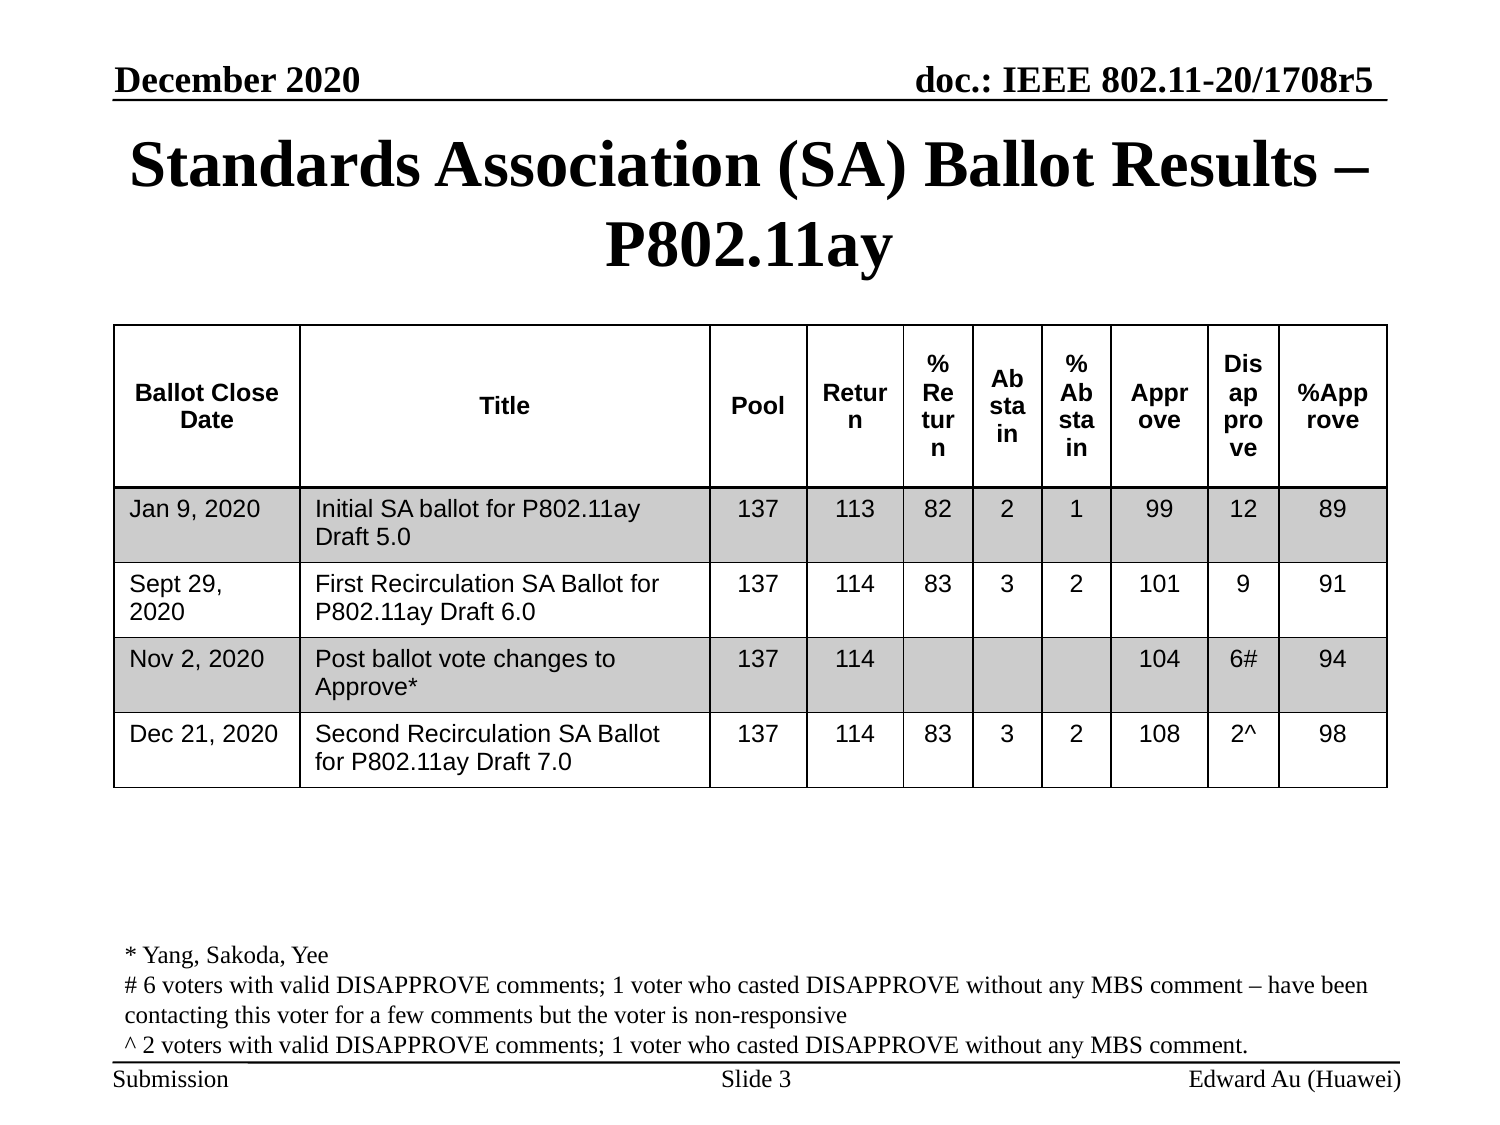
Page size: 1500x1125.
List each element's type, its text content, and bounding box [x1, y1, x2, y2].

text_box * Yang, Sakoda, Yee # 6 voters with valid DISAPPROVE comments; 1 voter who casted DISAPPROVE without any MBS comment – have been contacting this voter for a few comments but the voter is non-responsive ^ 2 voters with valid DISAPPROVE comments; 1 voter who casted DISAPPROVE without any MBS comment. [109, 931, 1402, 1067]
table_cell 83 [904, 563, 972, 637]
table_cell 114 [808, 638, 903, 712]
table_cell 101 [1112, 563, 1207, 637]
table_cell 2 [1043, 713, 1110, 787]
table_header Approve [1112, 326, 1207, 486]
table_cell 113 [808, 489, 903, 562]
table_cell 3 [974, 563, 1041, 637]
table_cell 9 [1209, 563, 1278, 637]
table_cell 137 [711, 638, 806, 712]
footer Edward Au (Huawei) [1185, 1067, 1402, 1093]
table_cell Post ballot vote changes to Approve* [301, 638, 709, 712]
table_cell 137 [711, 713, 806, 787]
table_cell 2^ [1209, 713, 1278, 787]
table_cell Sept 29, 2020 [115, 563, 299, 637]
table_header %Abstain [1043, 326, 1110, 486]
table_cell 108 [1112, 713, 1207, 787]
table_header Pool [711, 326, 806, 486]
table_header Title [301, 326, 709, 486]
table_header Disapprove [1209, 326, 1278, 486]
table_cell 1 [1043, 489, 1110, 562]
table_cell 3 [974, 713, 1041, 787]
table_cell 6# [1209, 638, 1278, 712]
table_cell 137 [711, 489, 806, 562]
table_cell Jan 9, 2020 [115, 489, 299, 562]
table_cell Dec 21, 2020 [115, 713, 299, 787]
table_cell 98 [1280, 713, 1386, 787]
table_header Abstain [974, 326, 1041, 486]
table_cell [1043, 638, 1110, 712]
table_cell 91 [1280, 563, 1386, 637]
table_cell 94 [1280, 638, 1386, 712]
table_cell 114 [808, 713, 903, 787]
table_cell 12 [1209, 489, 1278, 562]
table_cell 99 [1112, 489, 1207, 562]
table_header %Approve [1280, 326, 1386, 486]
table_cell Nov 2, 2020 [115, 638, 299, 712]
table_cell [974, 638, 1041, 712]
table_cell [904, 638, 972, 712]
table_cell 83 [904, 713, 972, 787]
table_cell 89 [1280, 489, 1386, 562]
table_header %Return [904, 326, 972, 486]
table_cell First Recirculation SA Ballot for P802.11ay Draft 6.0 [301, 563, 709, 637]
table_cell 114 [808, 563, 903, 637]
title Standards Association (SA) Ballot Results – P802.11ay [112, 112, 1388, 288]
table_header Return [808, 326, 903, 486]
table_cell 82 [904, 489, 972, 562]
table_cell 2 [1043, 563, 1110, 637]
table_cell Initial SA ballot for P802.11ay Draft 5.0 [301, 489, 709, 562]
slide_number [114, 54, 364, 101]
table_cell 137 [711, 563, 806, 637]
table_header Ballot Close Date [115, 326, 299, 486]
table_cell 104 [1112, 638, 1207, 712]
table_cell 2 [974, 489, 1041, 562]
table_cell Second Recirculation SA Ballot for P802.11ay Draft 7.0 [301, 713, 709, 787]
slide_number Slide 3 [712, 1067, 800, 1093]
